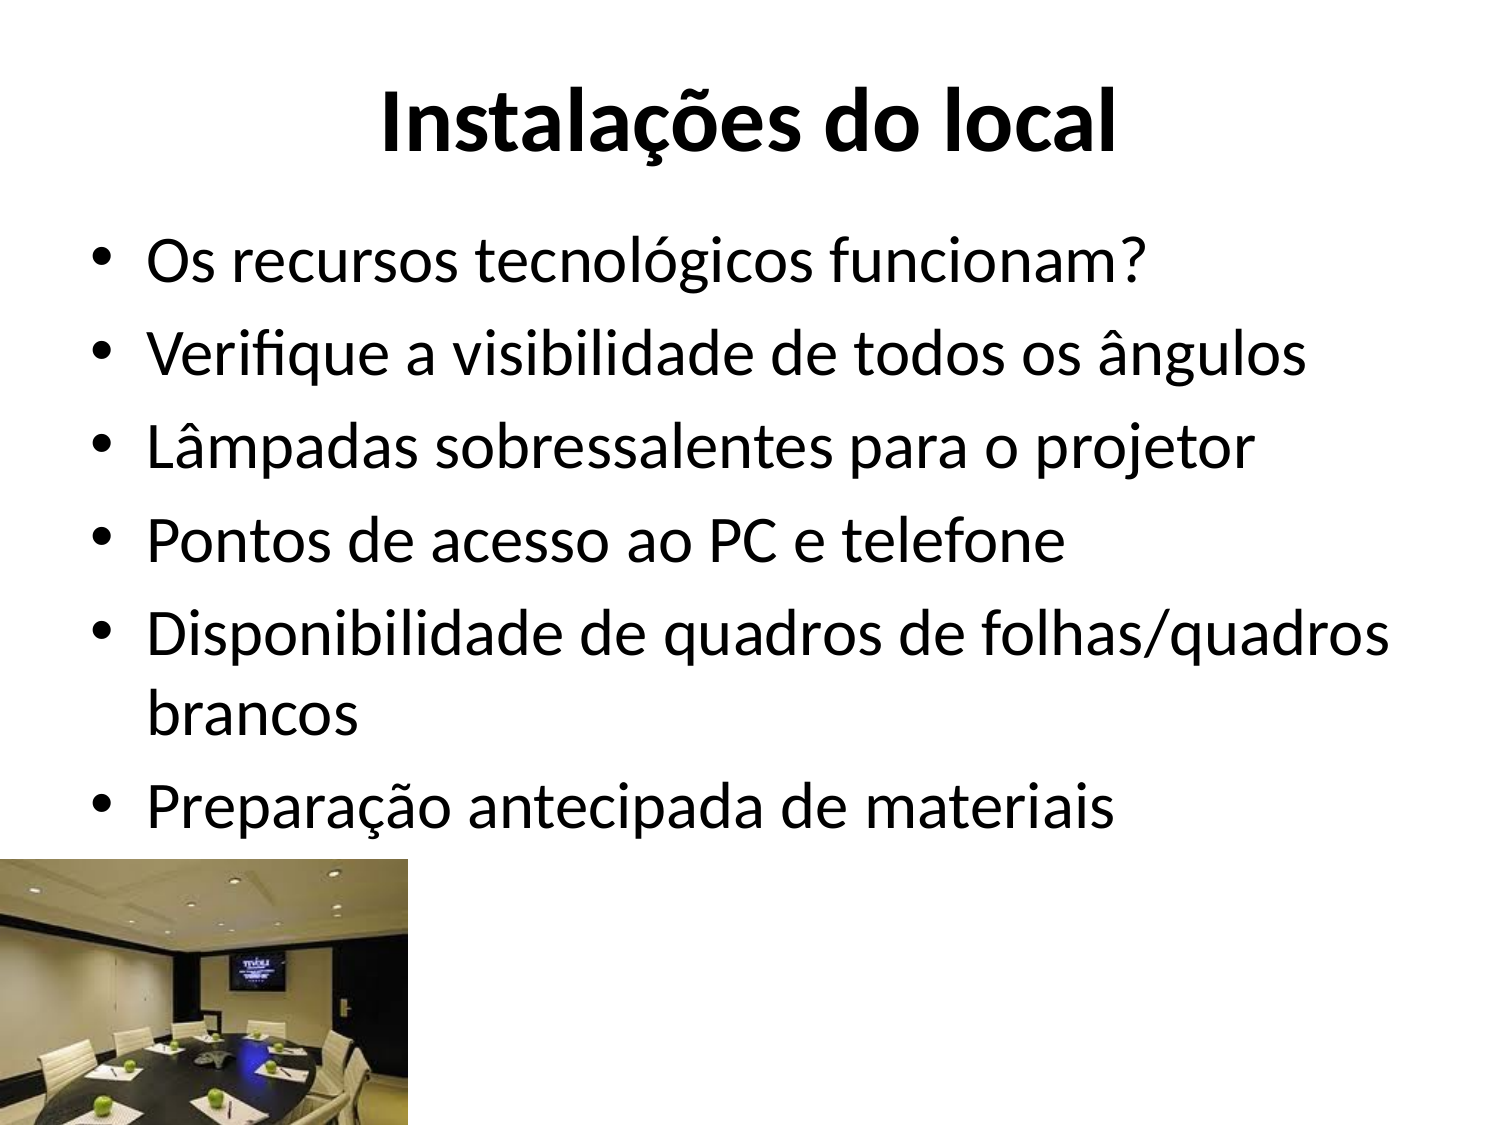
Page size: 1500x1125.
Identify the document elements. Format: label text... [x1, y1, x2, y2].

picture [0, 858, 408, 1125]
list Os recursos tecnológicos funcionam? Verifique a visibilidade de todos os ângulos Lâmpadas sobressalentes para o projetor Pontos de acesso ao PC e telefone Disponibilidade de quadros de folhas/quadros brancos Preparação antecipada de materiais [74, 207, 1426, 894]
title Instalações do local [74, 44, 1426, 185]
